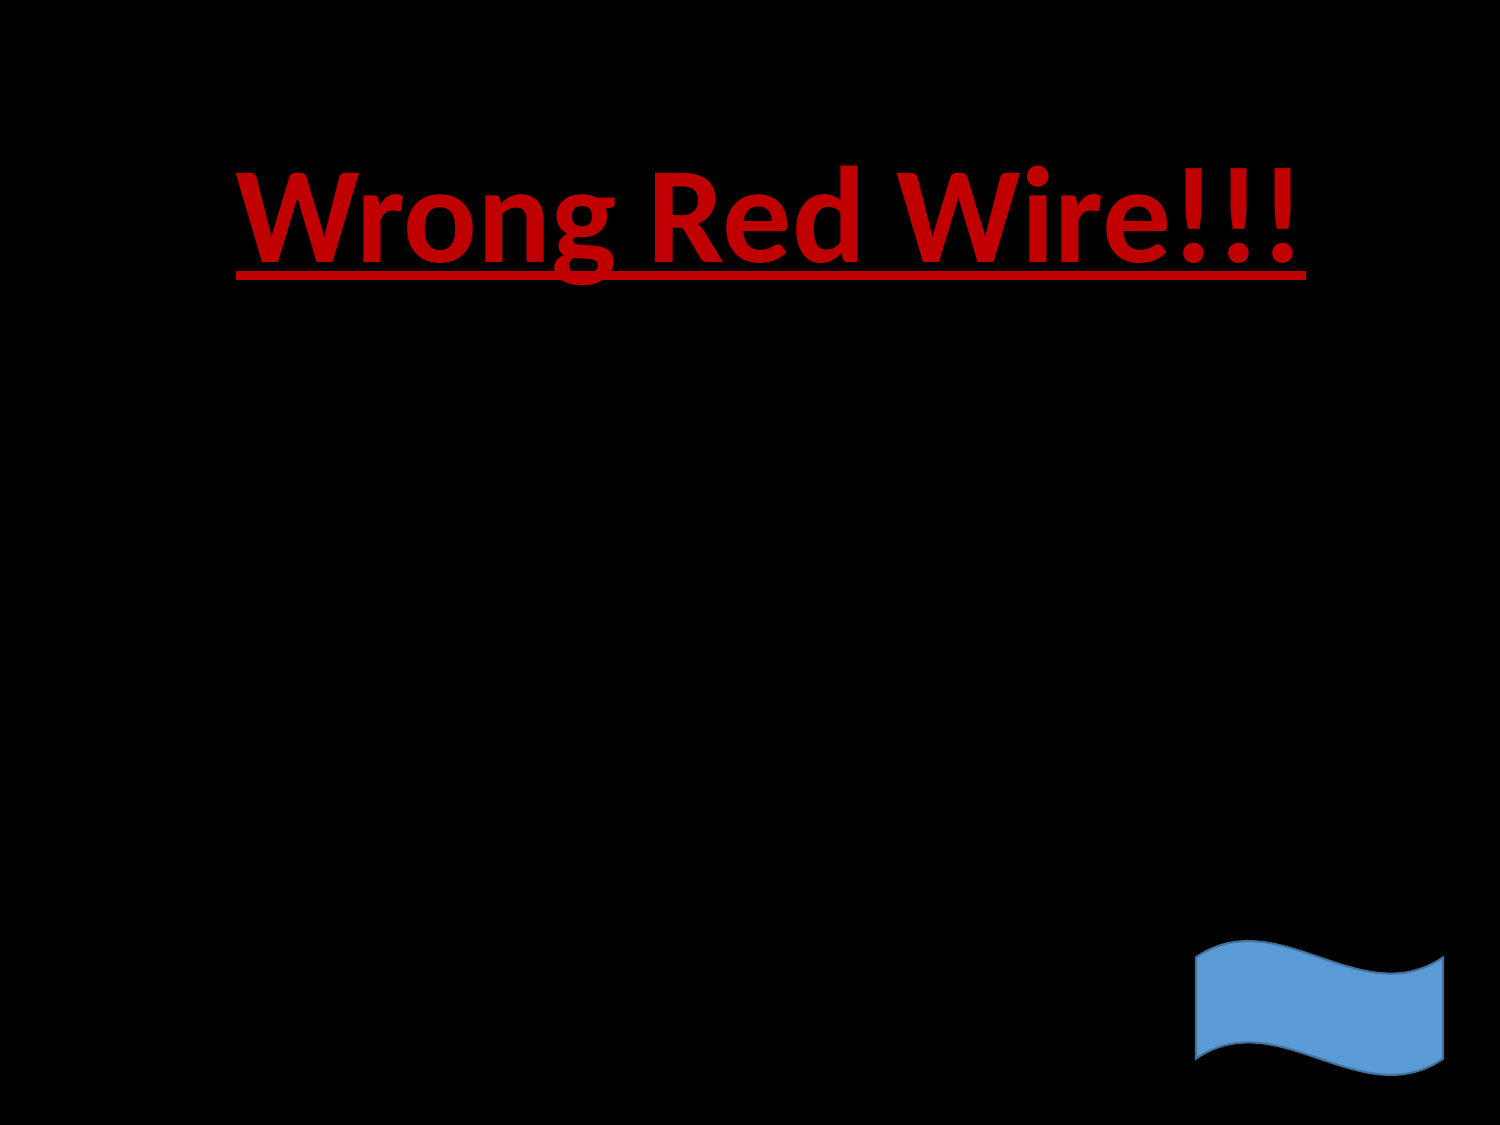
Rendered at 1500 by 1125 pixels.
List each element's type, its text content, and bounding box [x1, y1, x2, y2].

text_box [1194, 940, 1445, 1076]
text_box Wrong Red Wire!!! [155, 117, 1387, 298]
